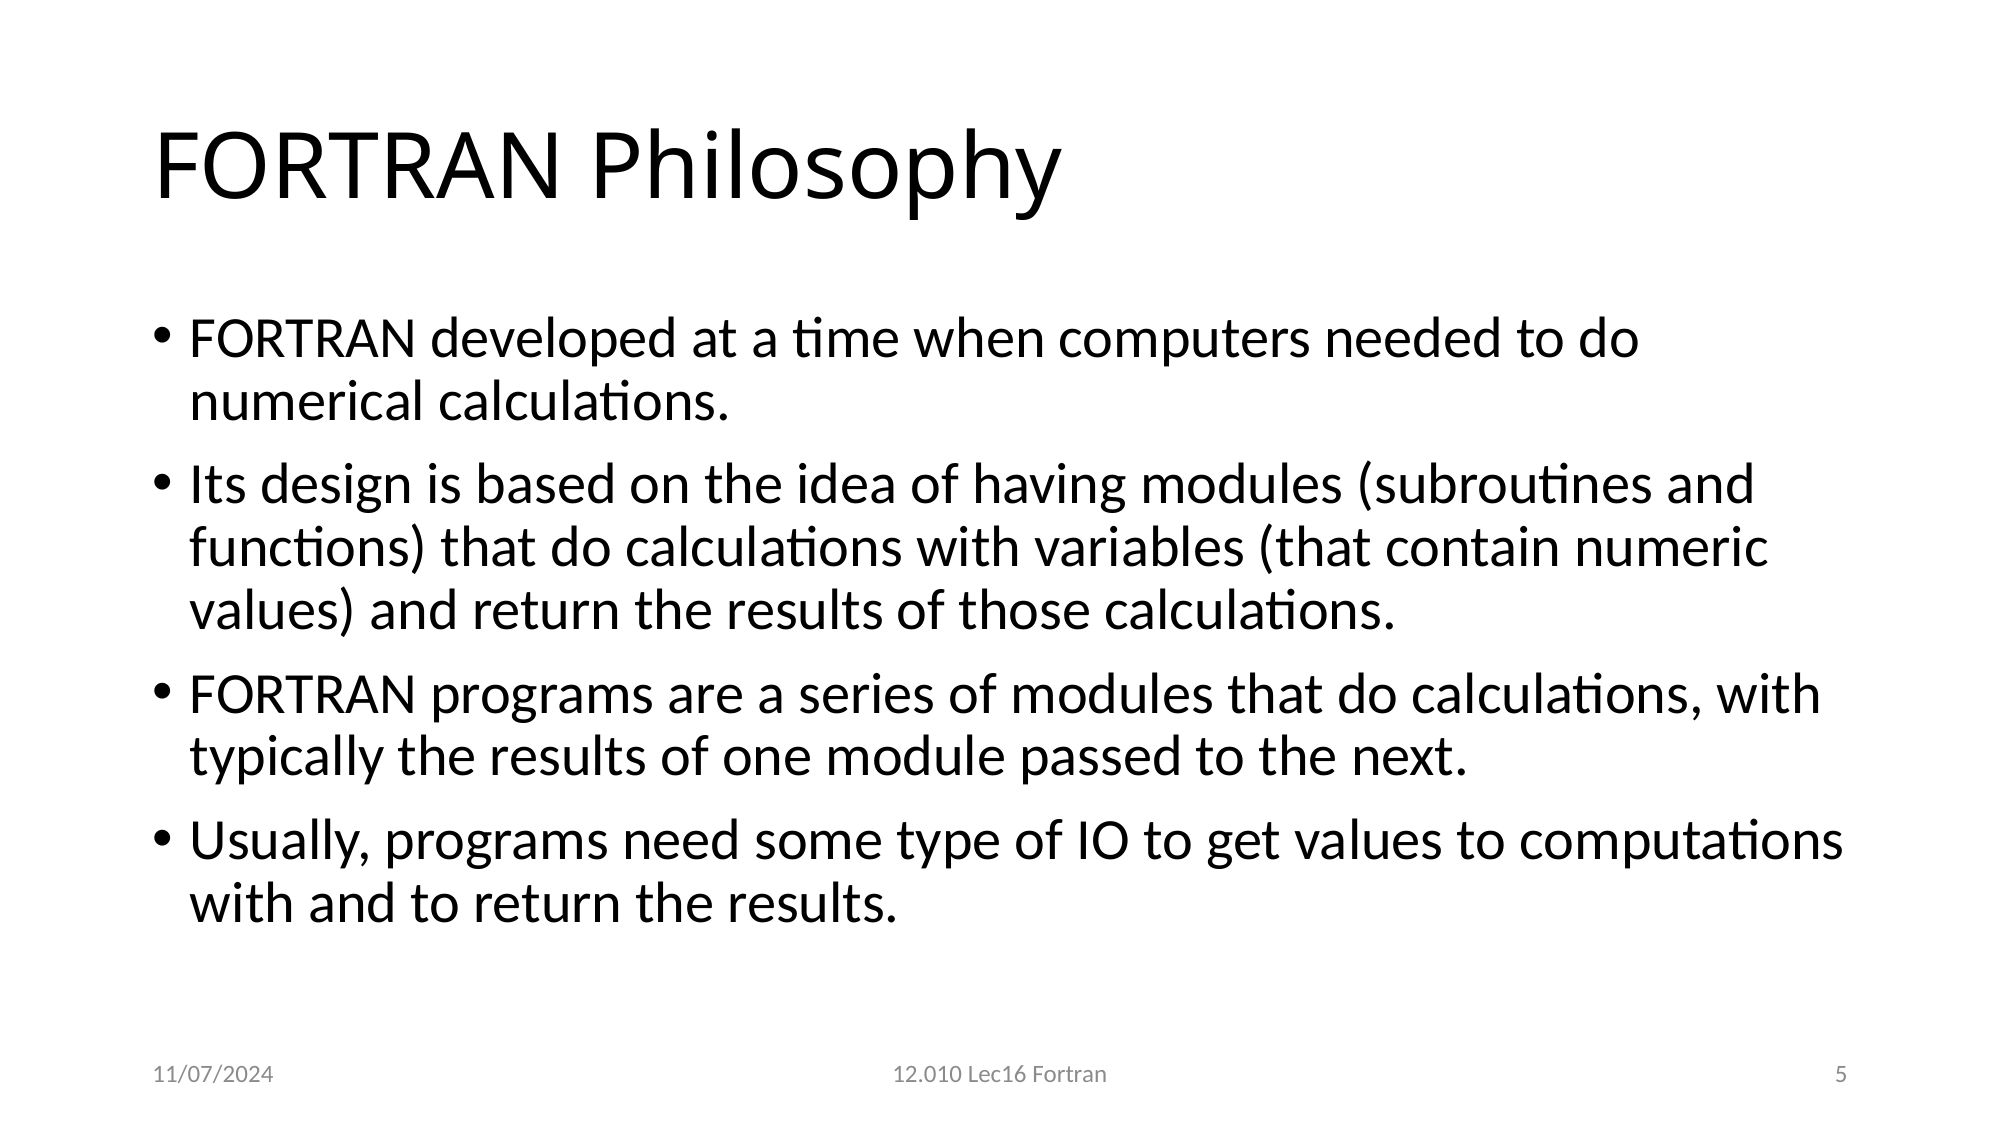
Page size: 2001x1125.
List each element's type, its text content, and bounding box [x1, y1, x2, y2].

title FORTRAN Philosophy [137, 59, 1863, 278]
slide_number 5 [1412, 1042, 1863, 1103]
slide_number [137, 1042, 588, 1103]
list FORTRAN developed at a time when computers needed to do numerical calculations. Its design is based on the idea of having modules (subroutines and functions) that do calculations with variables (that contain numeric values) and return the results of those calculations. FORTRAN programs are a series of modules that do calculations, with typically the results of one module passed to the next. Usually, programs need some type of IO to get values to computations with and to return the results. [137, 299, 1863, 1014]
footer 12.010 Lec16 Fortran [662, 1042, 1338, 1103]
